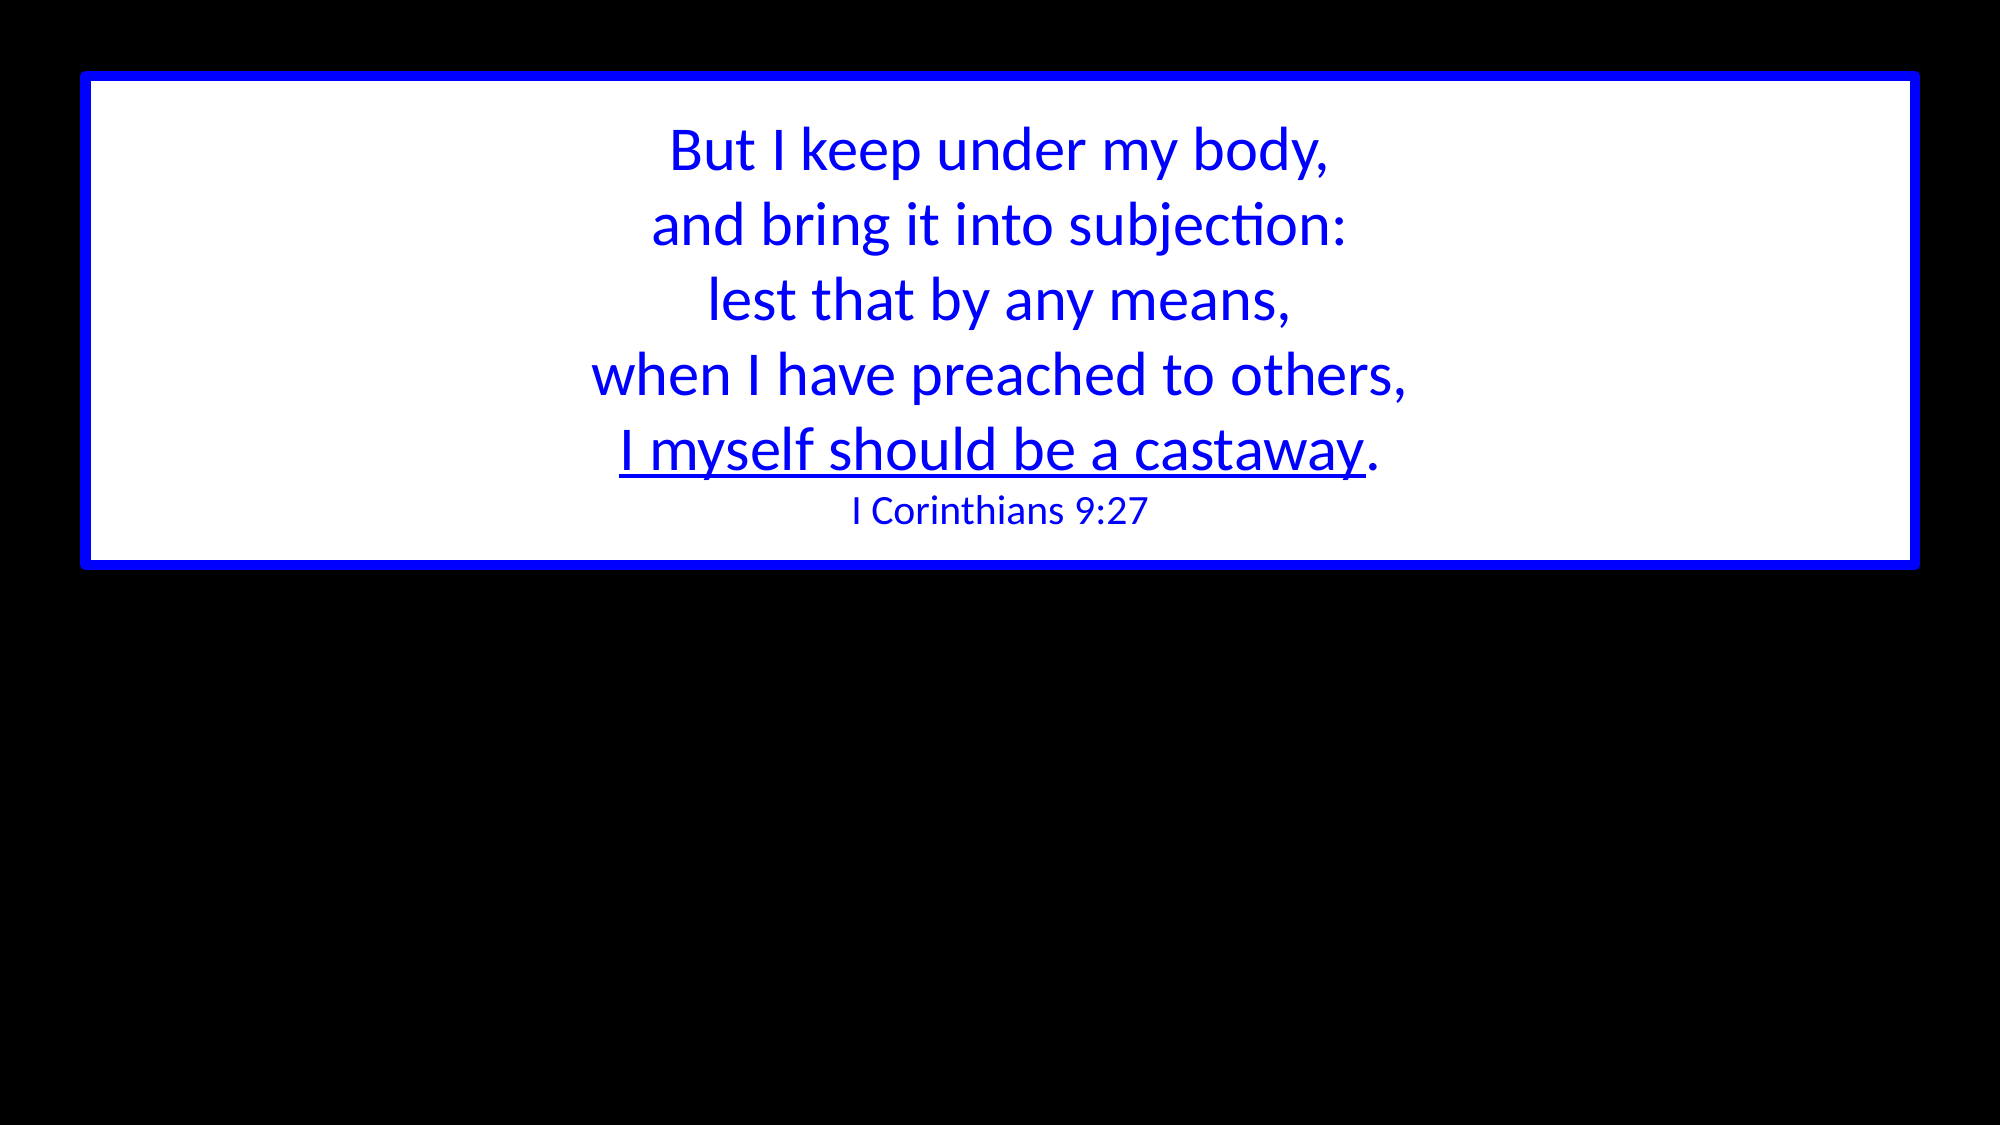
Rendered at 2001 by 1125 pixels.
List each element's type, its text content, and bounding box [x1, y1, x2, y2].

text_box But I keep under my body, and bring it into subjection: lest that by any means, when I have preached to others, I myself should be a castaway. I Corinthians 9:27 [85, 75, 1915, 566]
